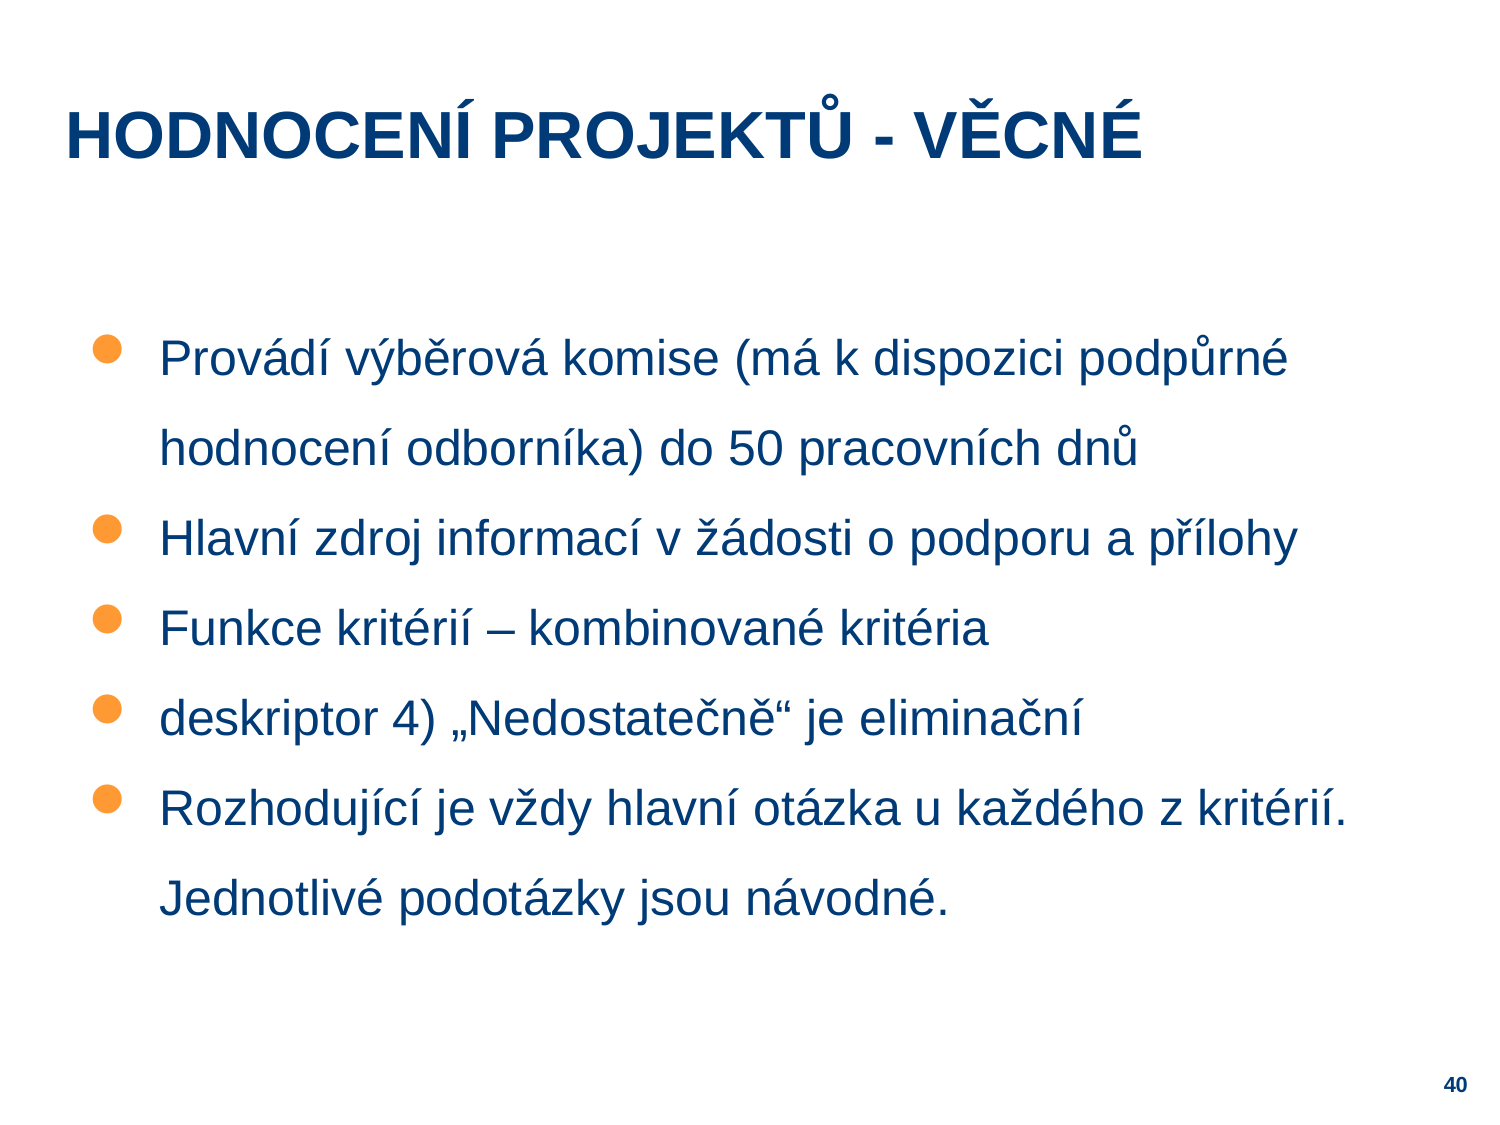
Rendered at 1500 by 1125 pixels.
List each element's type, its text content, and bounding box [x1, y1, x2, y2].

title Hodnocení projektů - věcné [59, 42, 1441, 220]
list Provádí výběrová komise (má k dispozici podpůrné hodnocení odborníka) do 50 pracovních dnů Hlavní zdroj informací v žádosti o podporu a přílohy Funkce kritérií – kombinované kritéria deskriptor 4) „Nedostatečně“ je eliminační Rozhodující je vždy hlavní otázka u každého z kritérií. Jednotlivé podotázky jsou návodné. [88, 295, 1412, 1004]
slide_number 40 [1417, 1068, 1495, 1099]
